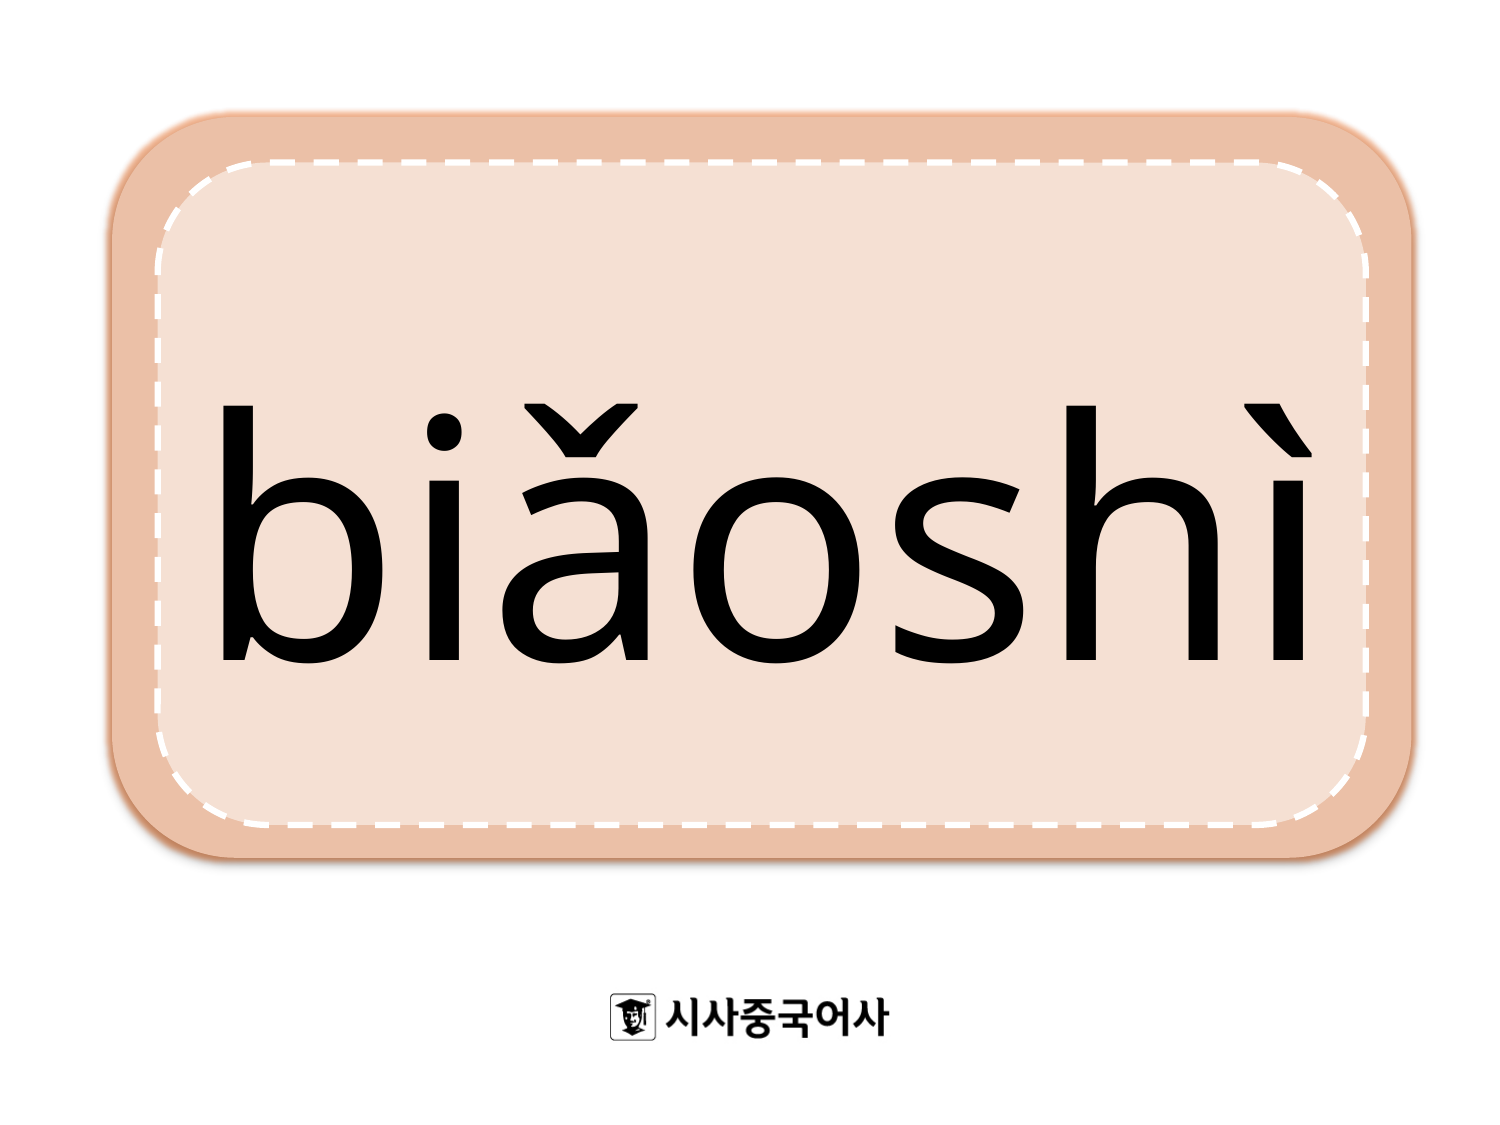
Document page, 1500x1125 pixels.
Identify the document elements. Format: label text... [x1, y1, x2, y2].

text_box biǎoshì [159, 195, 1368, 858]
picture [602, 987, 898, 1047]
